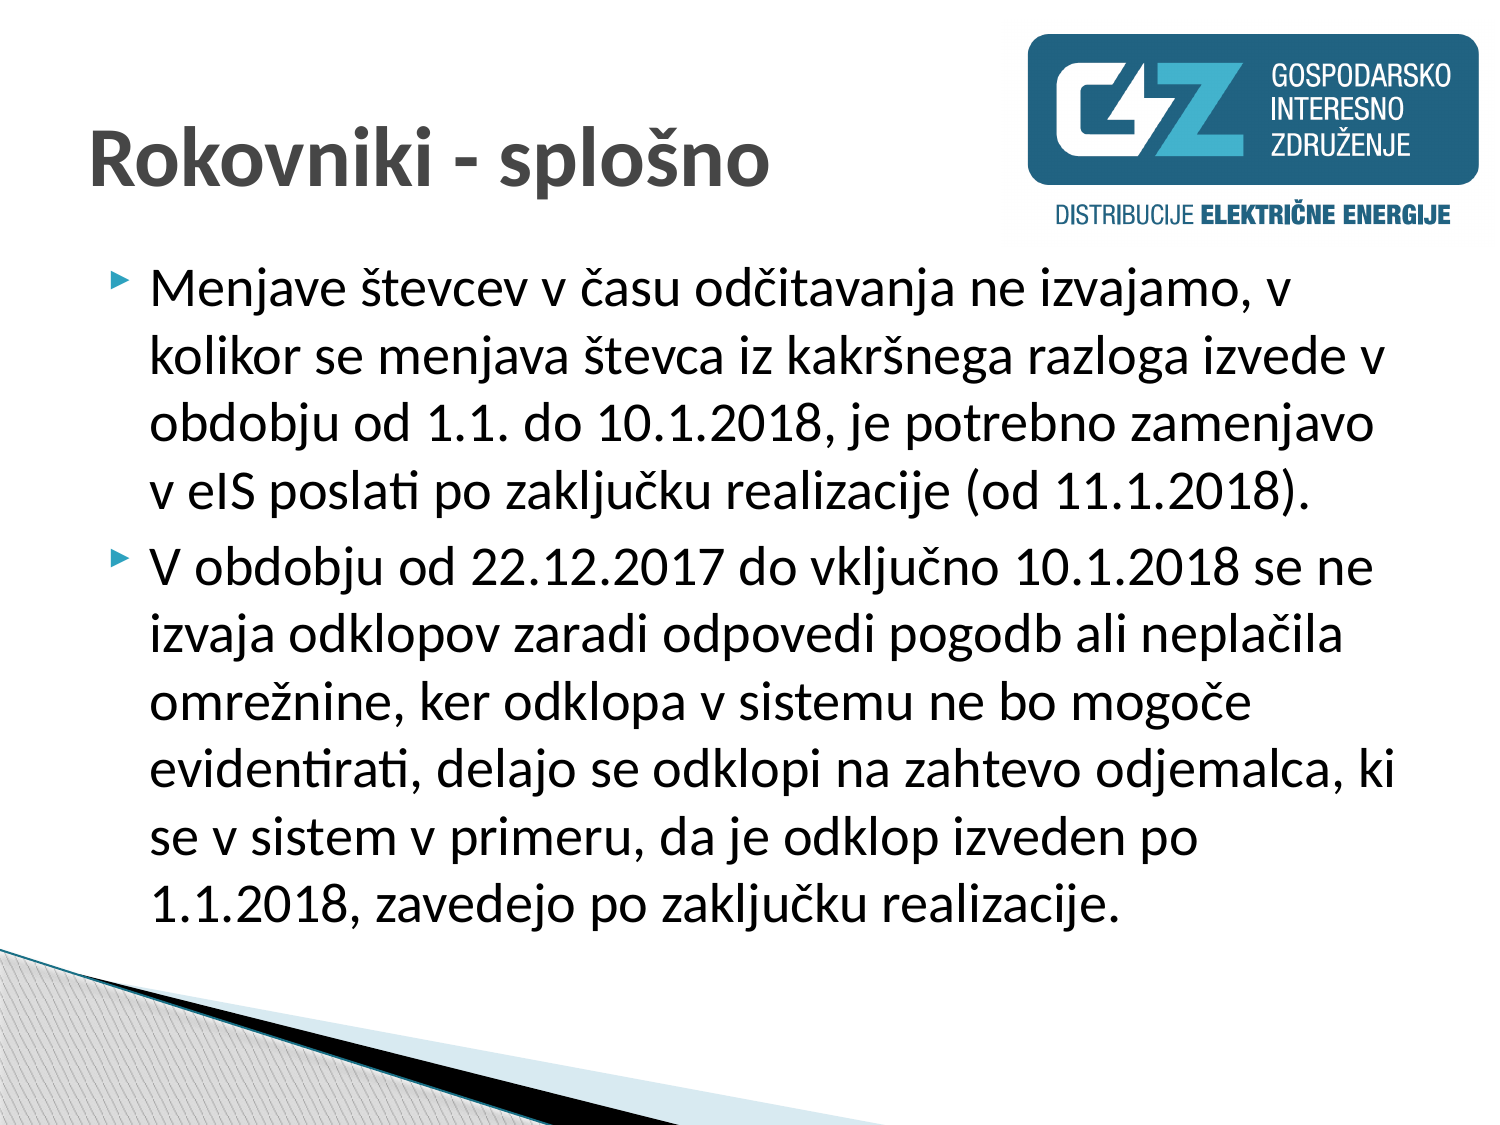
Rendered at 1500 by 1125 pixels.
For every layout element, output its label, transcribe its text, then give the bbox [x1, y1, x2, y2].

picture [1001, 18, 1495, 247]
list Menjave števcev v času odčitavanja ne izvajamo, v kolikor se menjava števca iz kakršnega razloga izvede v obdobju od 1.1. do 10.1.2018, je potrebno zamenjavo v eIS poslati po zaključku realizacije (od 11.1.2018). V obdobju od 22.12.2017 do vključno 10.1.2018 se ne izvaja odklopov zaradi odpovedi pogodb ali neplačila omrežnine, ker odklopa v sistemu ne bo mogoče evidentirati, delajo se odklopi na zahtevo odjemalca, ki se v sistem v primeru, da je odklop izveden po 1.1.2018, zavedejo po zaključku realizacije. [75, 243, 1425, 986]
title Rokovniki - splošno [73, 58, 995, 247]
